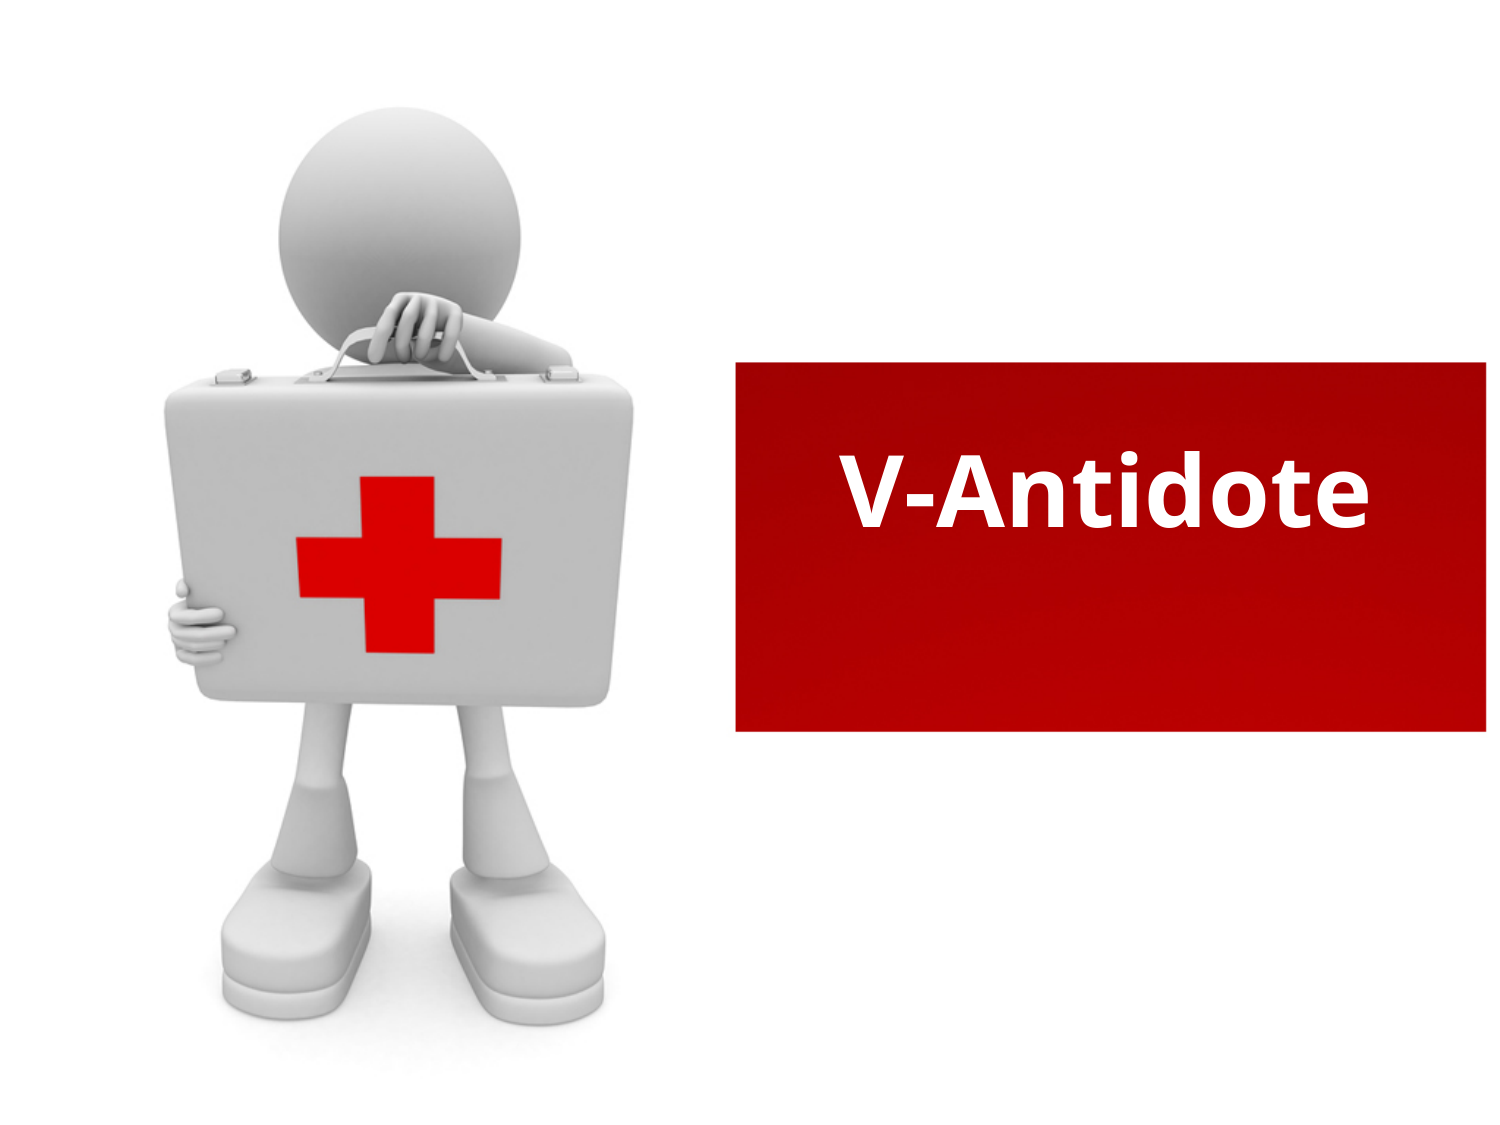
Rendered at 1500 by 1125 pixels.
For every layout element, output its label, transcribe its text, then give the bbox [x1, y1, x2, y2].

picture [0, 0, 1500, 1125]
title V-Antidote [737, 399, 1475, 576]
